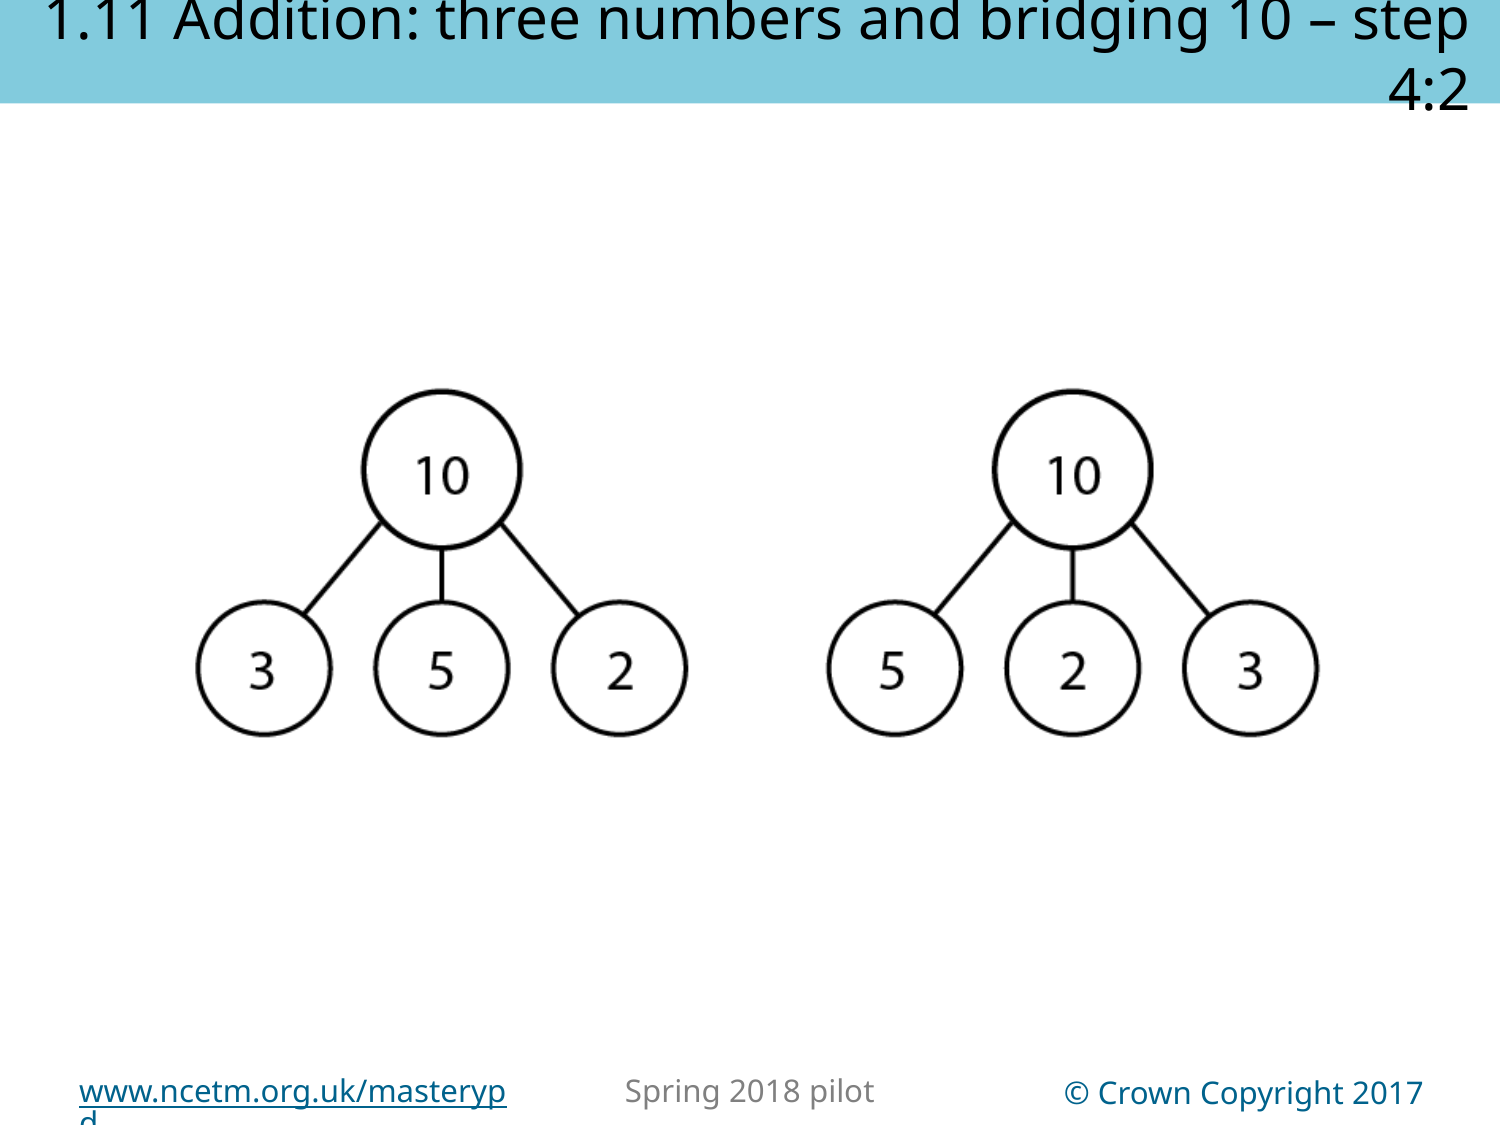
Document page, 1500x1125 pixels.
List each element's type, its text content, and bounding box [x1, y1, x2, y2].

picture [766, 371, 1417, 755]
list 1.11 Addition: three numbers and bridging 10 – step 4:2 [0, 0, 1500, 104]
picture [99, 371, 763, 755]
